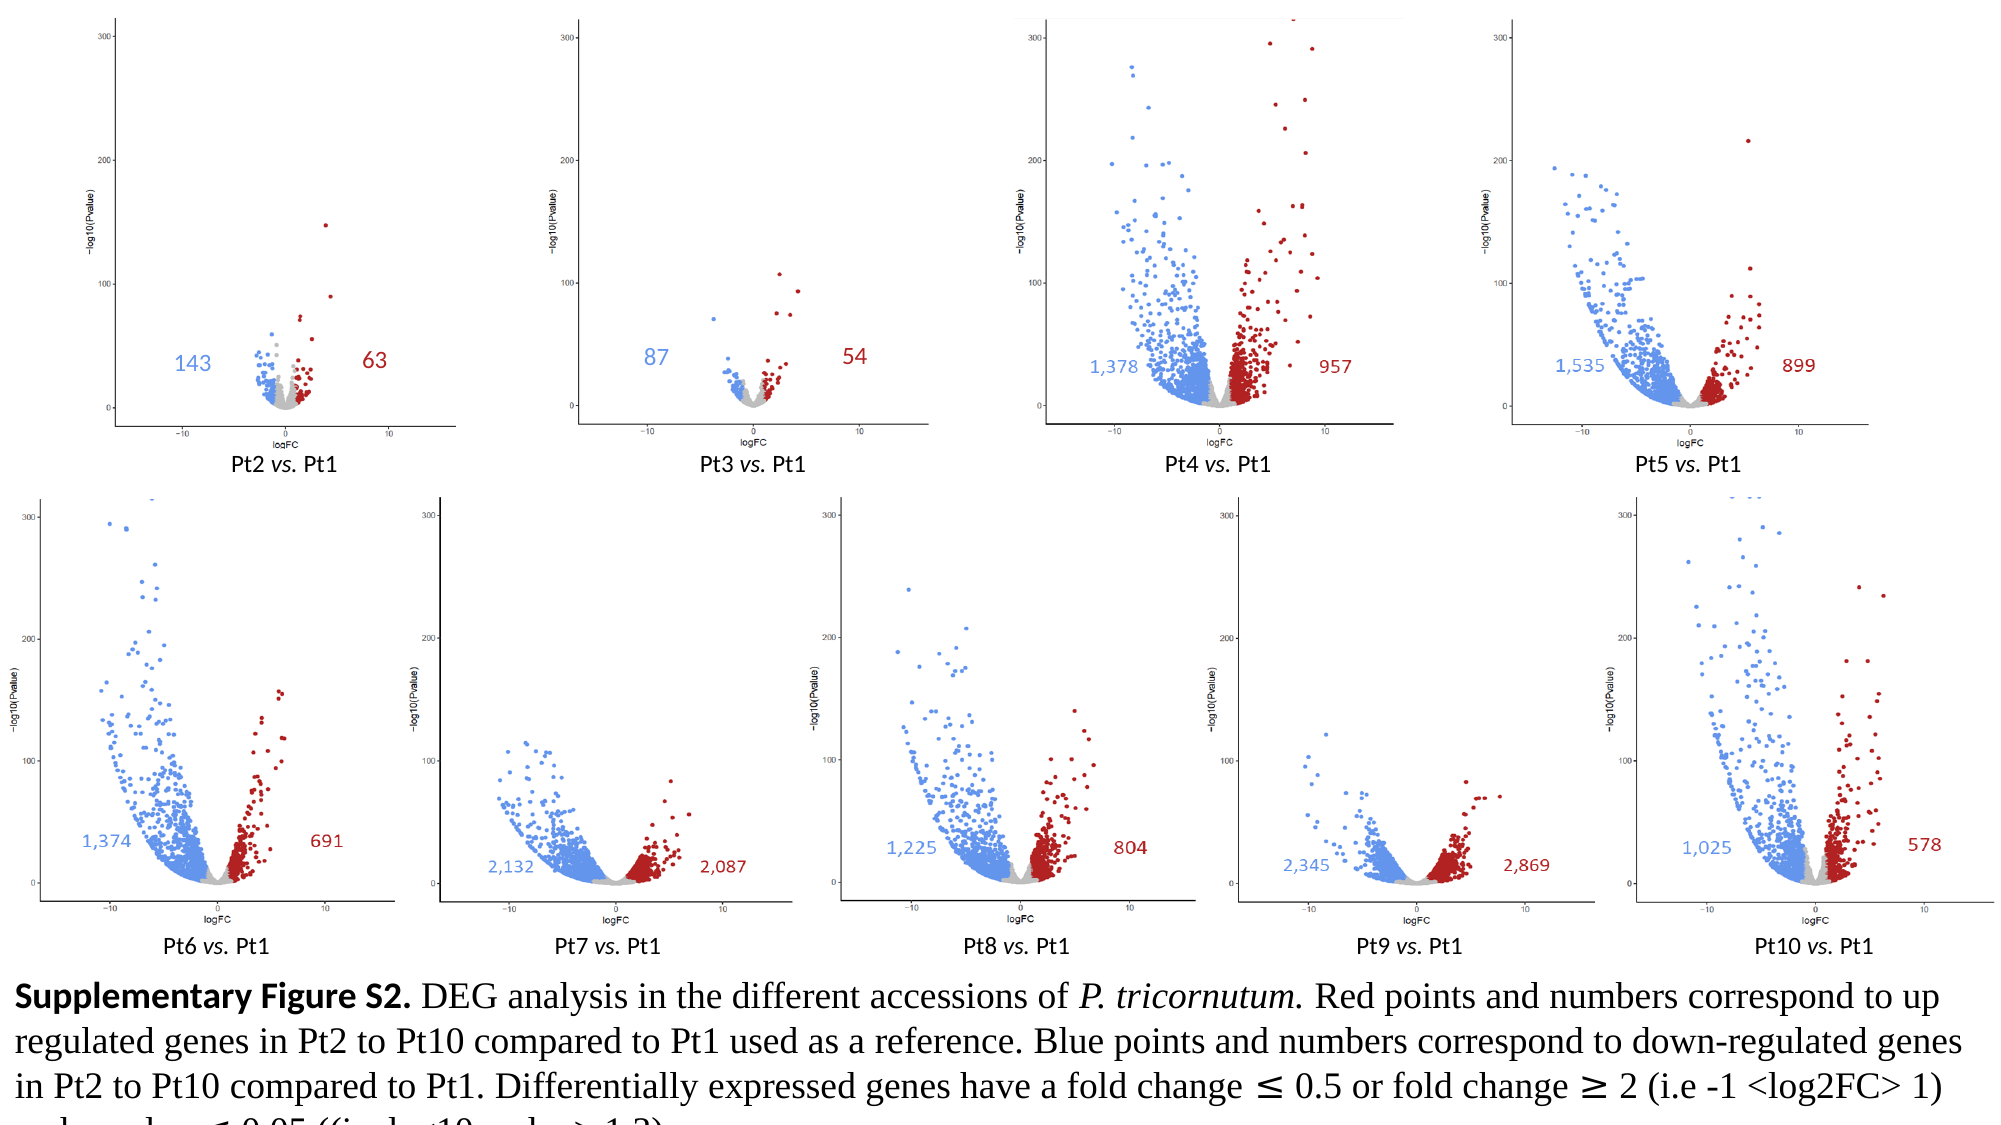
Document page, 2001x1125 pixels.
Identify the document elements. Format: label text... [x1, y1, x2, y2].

picture [7, 495, 397, 927]
text_box Pt5 vs. Pt1 [1616, 456, 1761, 486]
text_box Pt3 vs. Pt1 [680, 456, 826, 486]
picture [548, 17, 939, 449]
picture [406, 495, 797, 927]
picture [805, 495, 1196, 927]
text_box Pt6 vs. Pt1 [144, 935, 289, 967]
text_box Pt9 vs. Pt1 [1337, 935, 1483, 967]
picture [1013, 17, 1404, 449]
picture [1478, 17, 1869, 449]
text_box Pt2 vs. Pt1 [211, 456, 357, 486]
text_box Pt7 vs. Pt1 [535, 935, 681, 967]
picture [1205, 495, 1595, 927]
text_box Pt10 vs. Pt1 [1735, 935, 1893, 967]
text_box Pt4 vs. Pt1 [1145, 456, 1291, 486]
text_box Supplementary Figure S2. DEG analysis in the different accessions of P. tricornutum. Red points and numbers correspond to up regulated genes in Pt2 to Pt10 compared to Pt1 used as a reference. Blue points and numbers correspond to down-regulated genes in Pt2 to Pt10 compared to Pt1. Differentially expressed genes have a fold change ≤ 0.5 or fold change ≥ 2 (i.e -1 <log2FC> 1) and p-value ≤ 0.05 ((i.e log10pvalue> 1,3). [0, 963, 2000, 1125]
picture [83, 17, 474, 449]
picture [1604, 495, 1995, 927]
text_box Pt8 vs. Pt1 [944, 935, 1089, 967]
